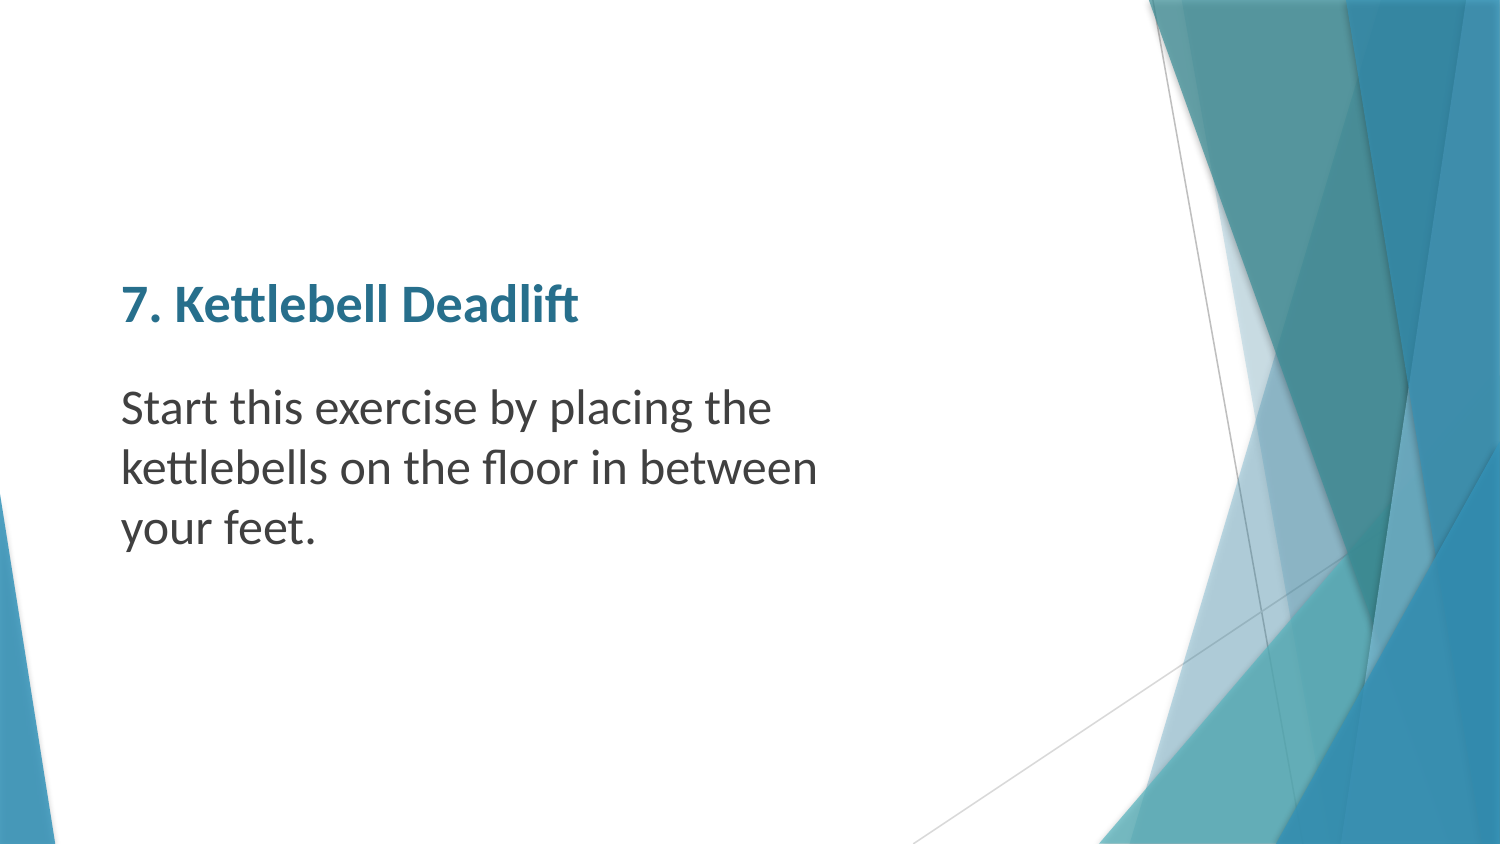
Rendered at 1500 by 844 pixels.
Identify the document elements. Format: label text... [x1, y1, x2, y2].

title 7. Kettlebell Deadlift [105, 260, 1164, 360]
list Start this exercise by placing the kettlebells on the floor in between your feet. [105, 367, 845, 729]
